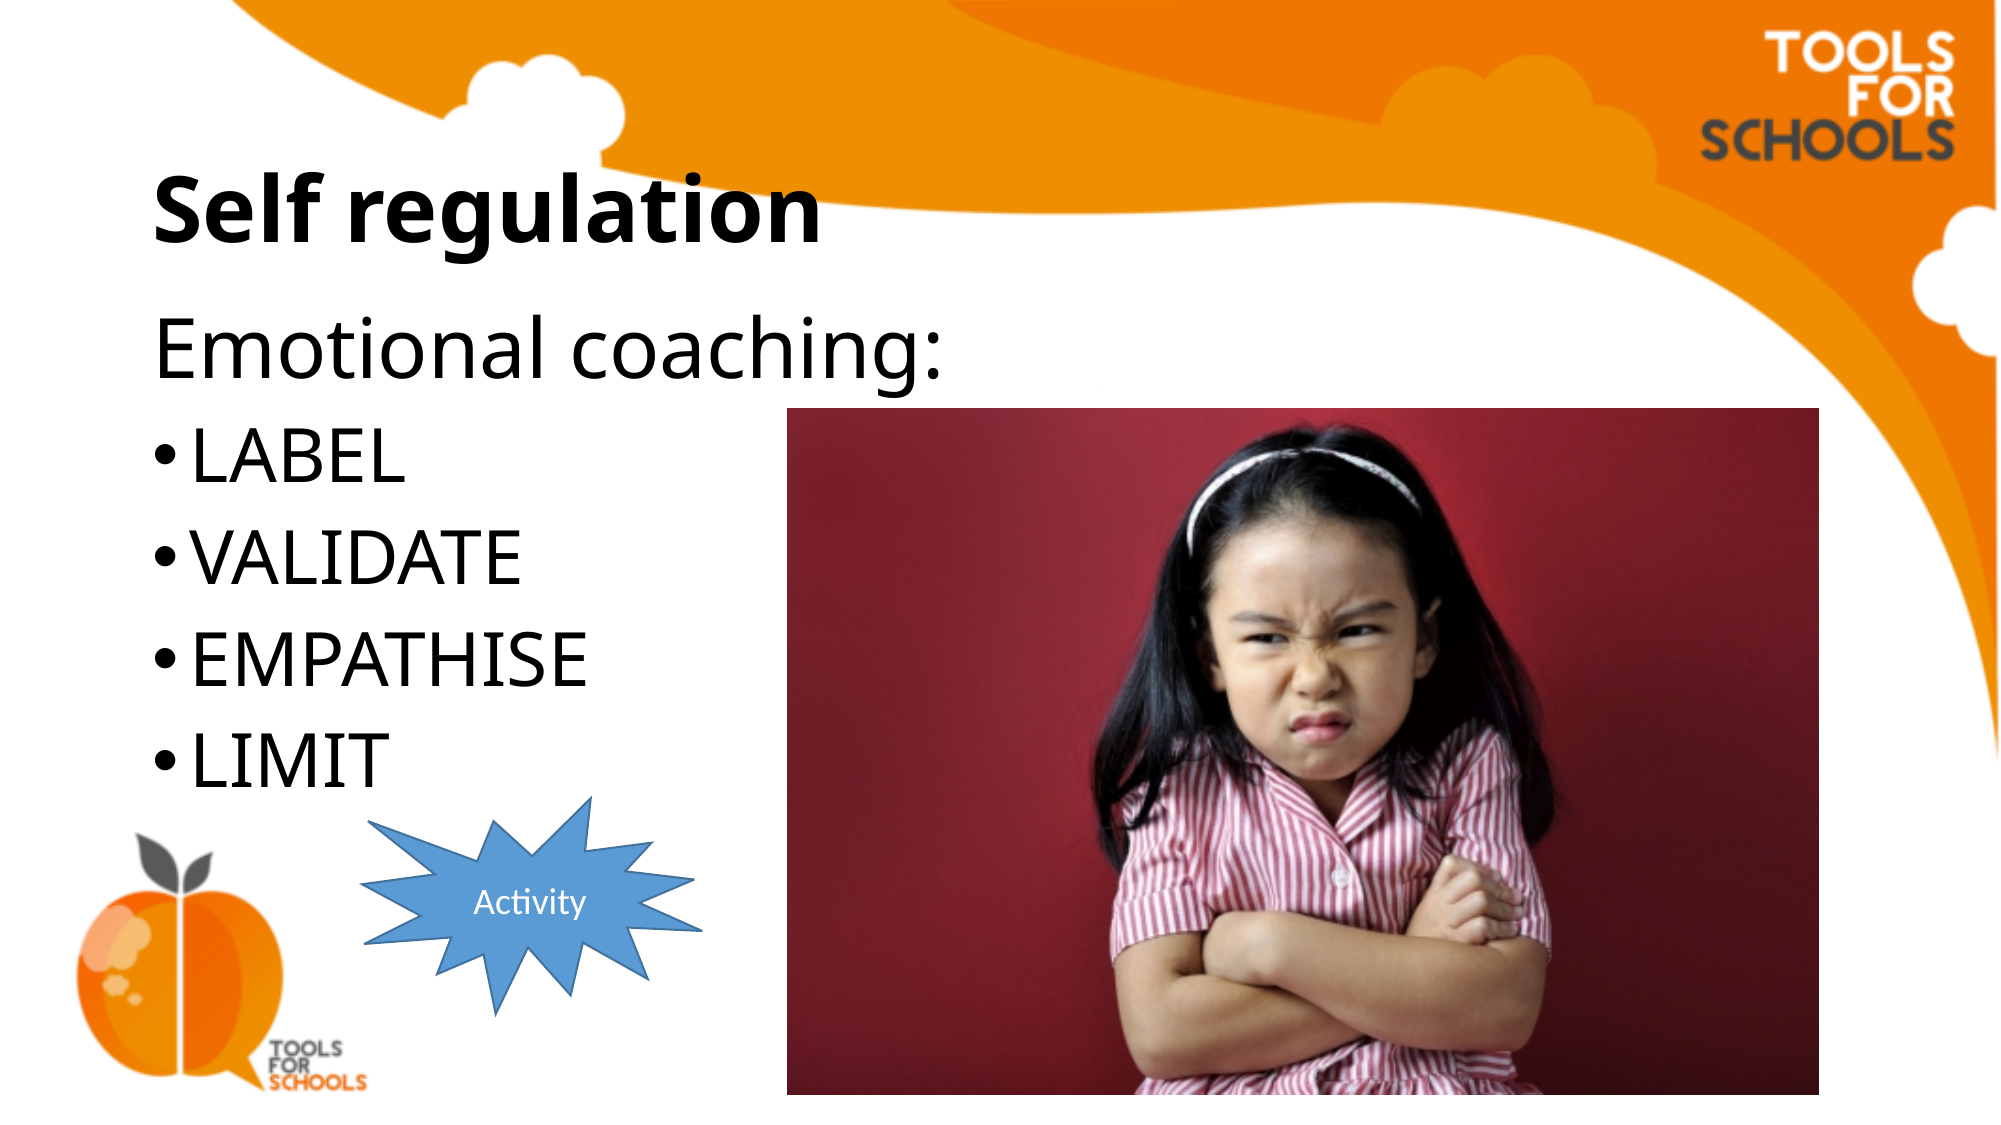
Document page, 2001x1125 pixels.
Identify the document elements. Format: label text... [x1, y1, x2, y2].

list Emotional coaching: LABEL VALIDATE EMPATHISE LIMIT [137, 299, 1863, 1014]
picture [0, 0, 2001, 1125]
title Self regulation [137, 125, 1863, 299]
text_box Activity [358, 795, 703, 1018]
